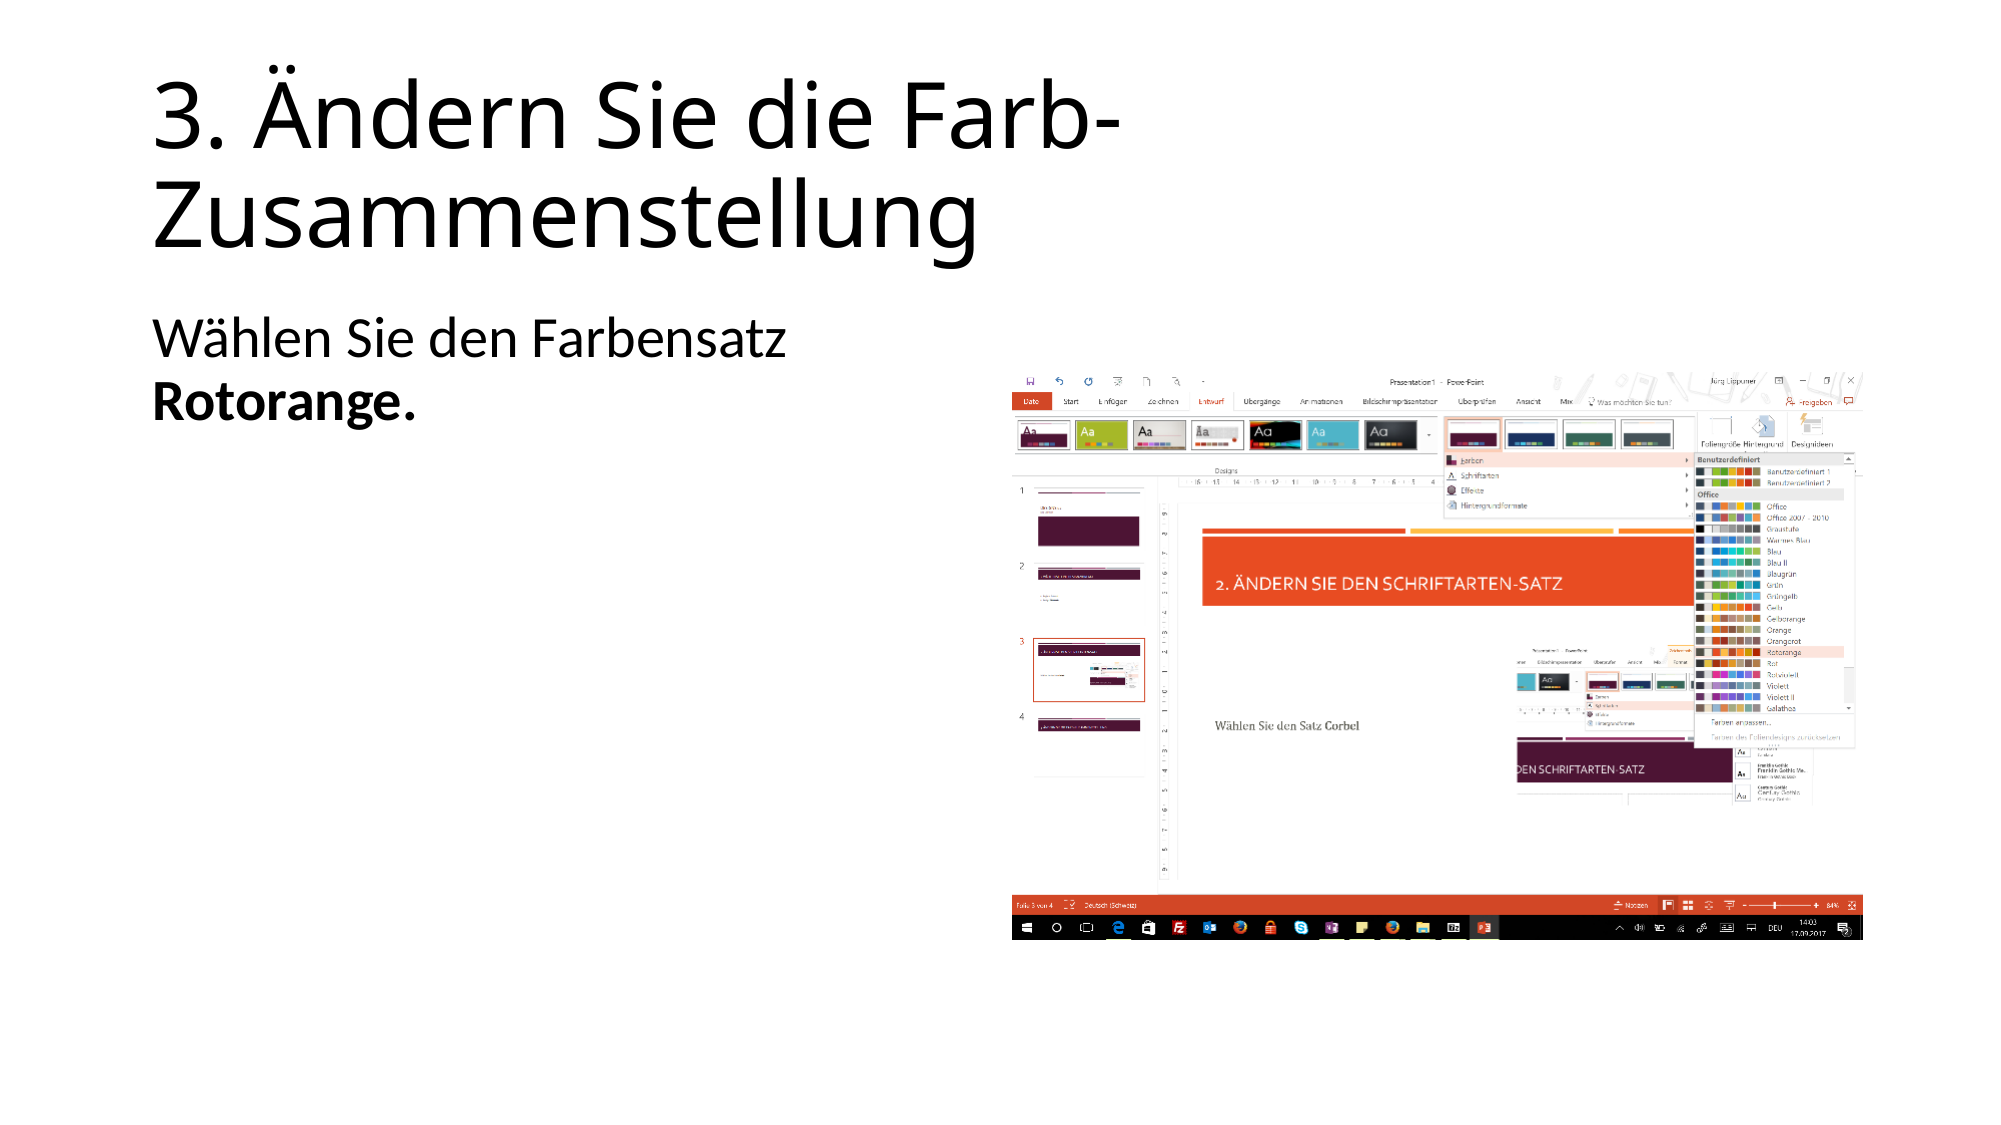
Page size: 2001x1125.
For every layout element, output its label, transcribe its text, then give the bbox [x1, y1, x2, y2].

list Wählen Sie den Farbensatz Rotorange. [137, 299, 988, 1014]
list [1012, 372, 1863, 940]
title 3. Ändern Sie die Farb-Zusammenstellung [137, 59, 1863, 278]
